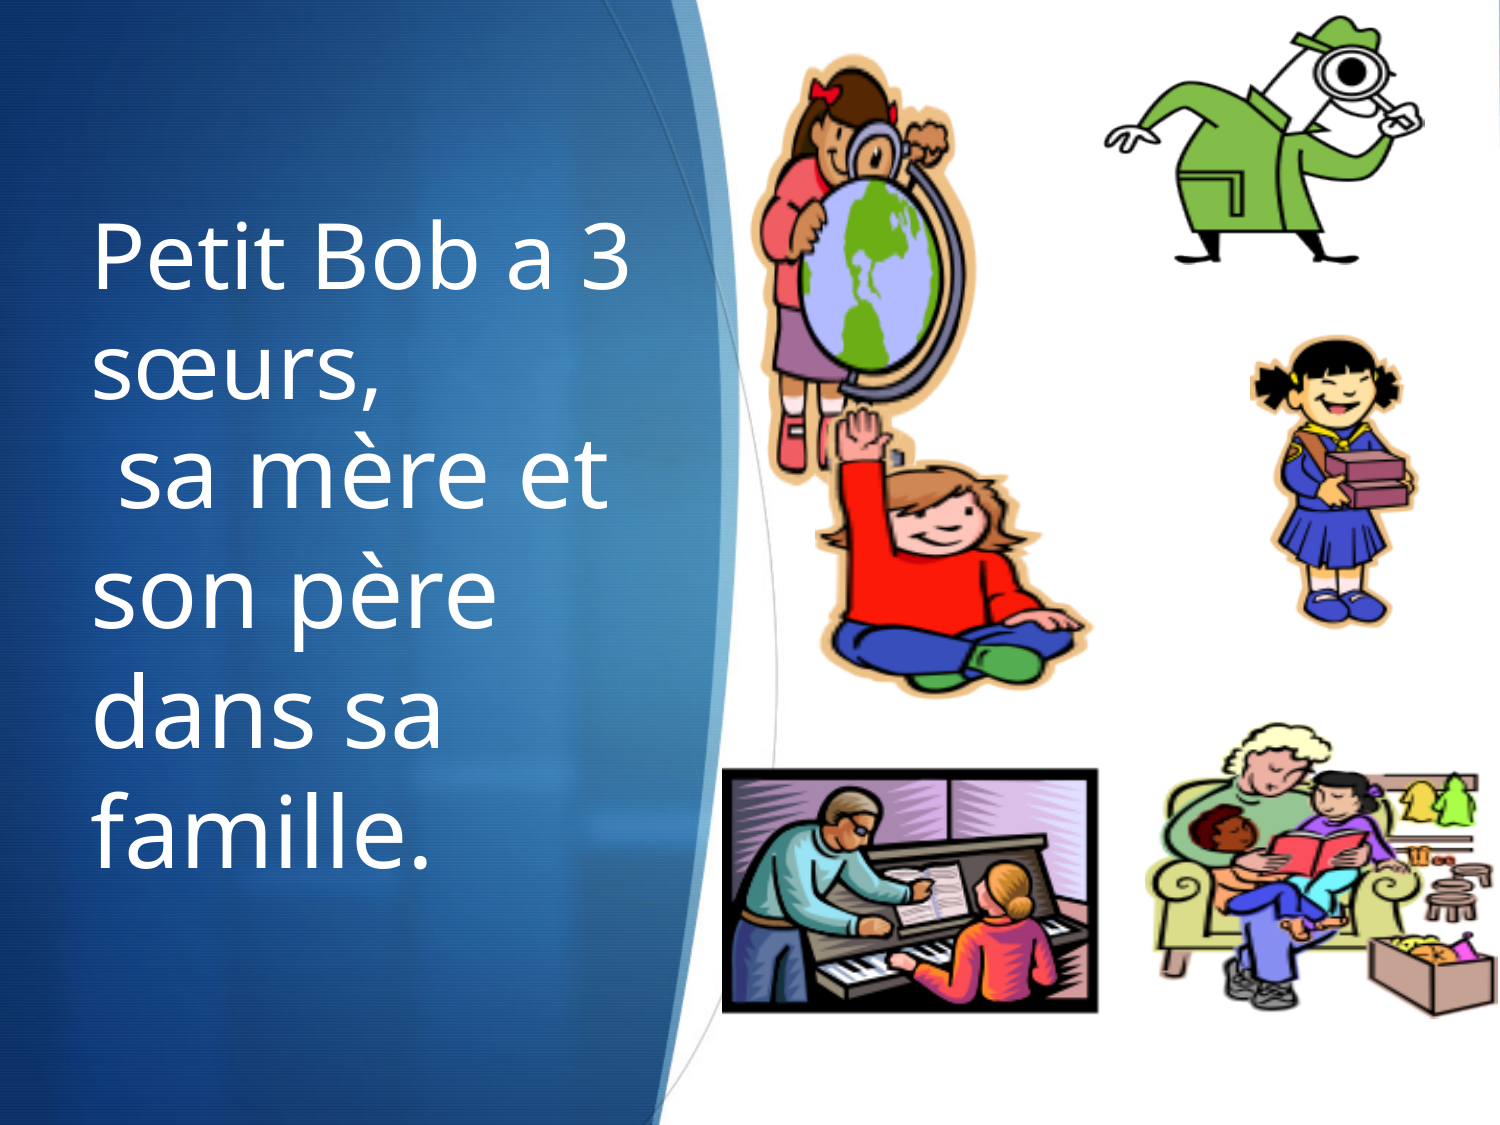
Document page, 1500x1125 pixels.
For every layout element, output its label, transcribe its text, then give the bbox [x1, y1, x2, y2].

list sa mère et son père dans sa famille. [75, 401, 651, 991]
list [1103, 0, 1426, 333]
title Petit Bob a 3 sœurs, [75, 62, 651, 401]
picture [0, 0, 1500, 1125]
